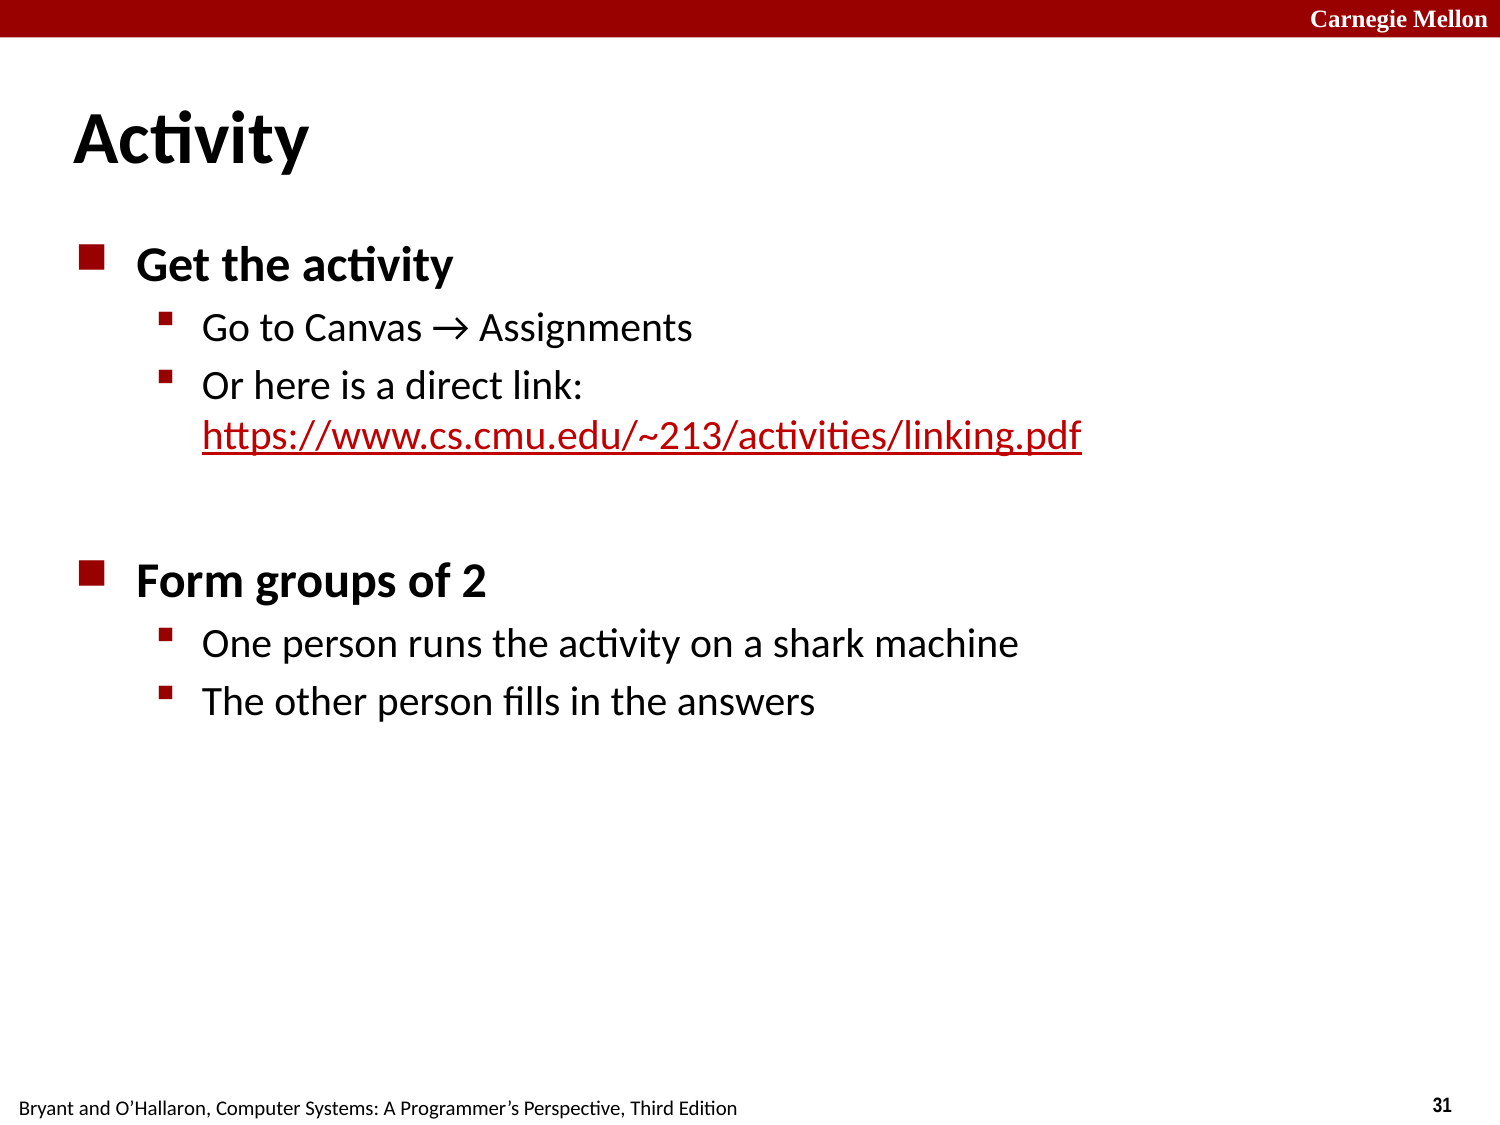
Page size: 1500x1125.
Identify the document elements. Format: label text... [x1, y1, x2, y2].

title Activity [58, 71, 1305, 197]
list Get the activity Go to Canvas → Assignments Or here is a direct link: https://www.cs.cmu.edu/~213/activities/linking.pdf Form groups of 2 One person runs the activity on a shark machine The other person fills in the answers [64, 223, 1361, 1040]
